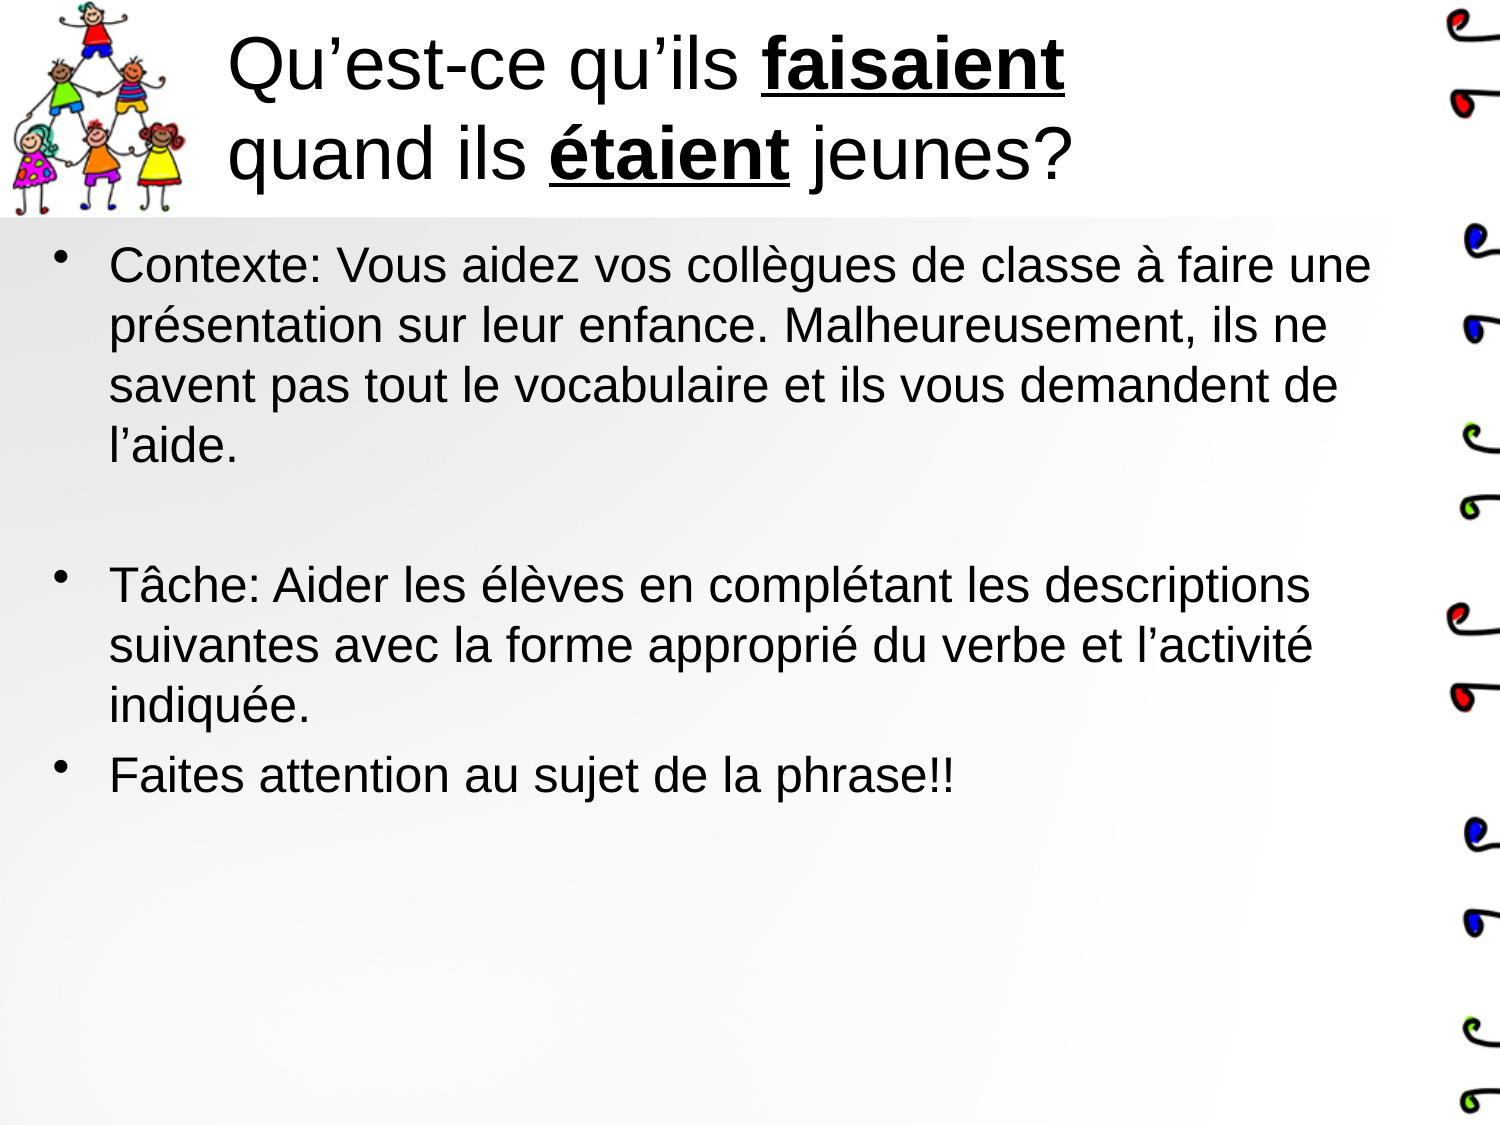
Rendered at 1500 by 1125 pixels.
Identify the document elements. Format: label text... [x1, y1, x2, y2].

title Qu’est-ce qu’ils faisaient quand ils étaient jeunes? [212, 16, 1188, 192]
list Contexte: Vous aidez vos collègues de classe à faire une présentation sur leur enfance. Malheureusement, ils ne savent pas tout le vocabulaire et ils vous demandent de l’aide. Tâche: Aider les élèves en complétant les descriptions suivantes avec la forme approprié du verbe et l’activité indiquée. Faites attention au sujet de la phrase!! [37, 224, 1463, 1018]
picture [0, 0, 1500, 1125]
